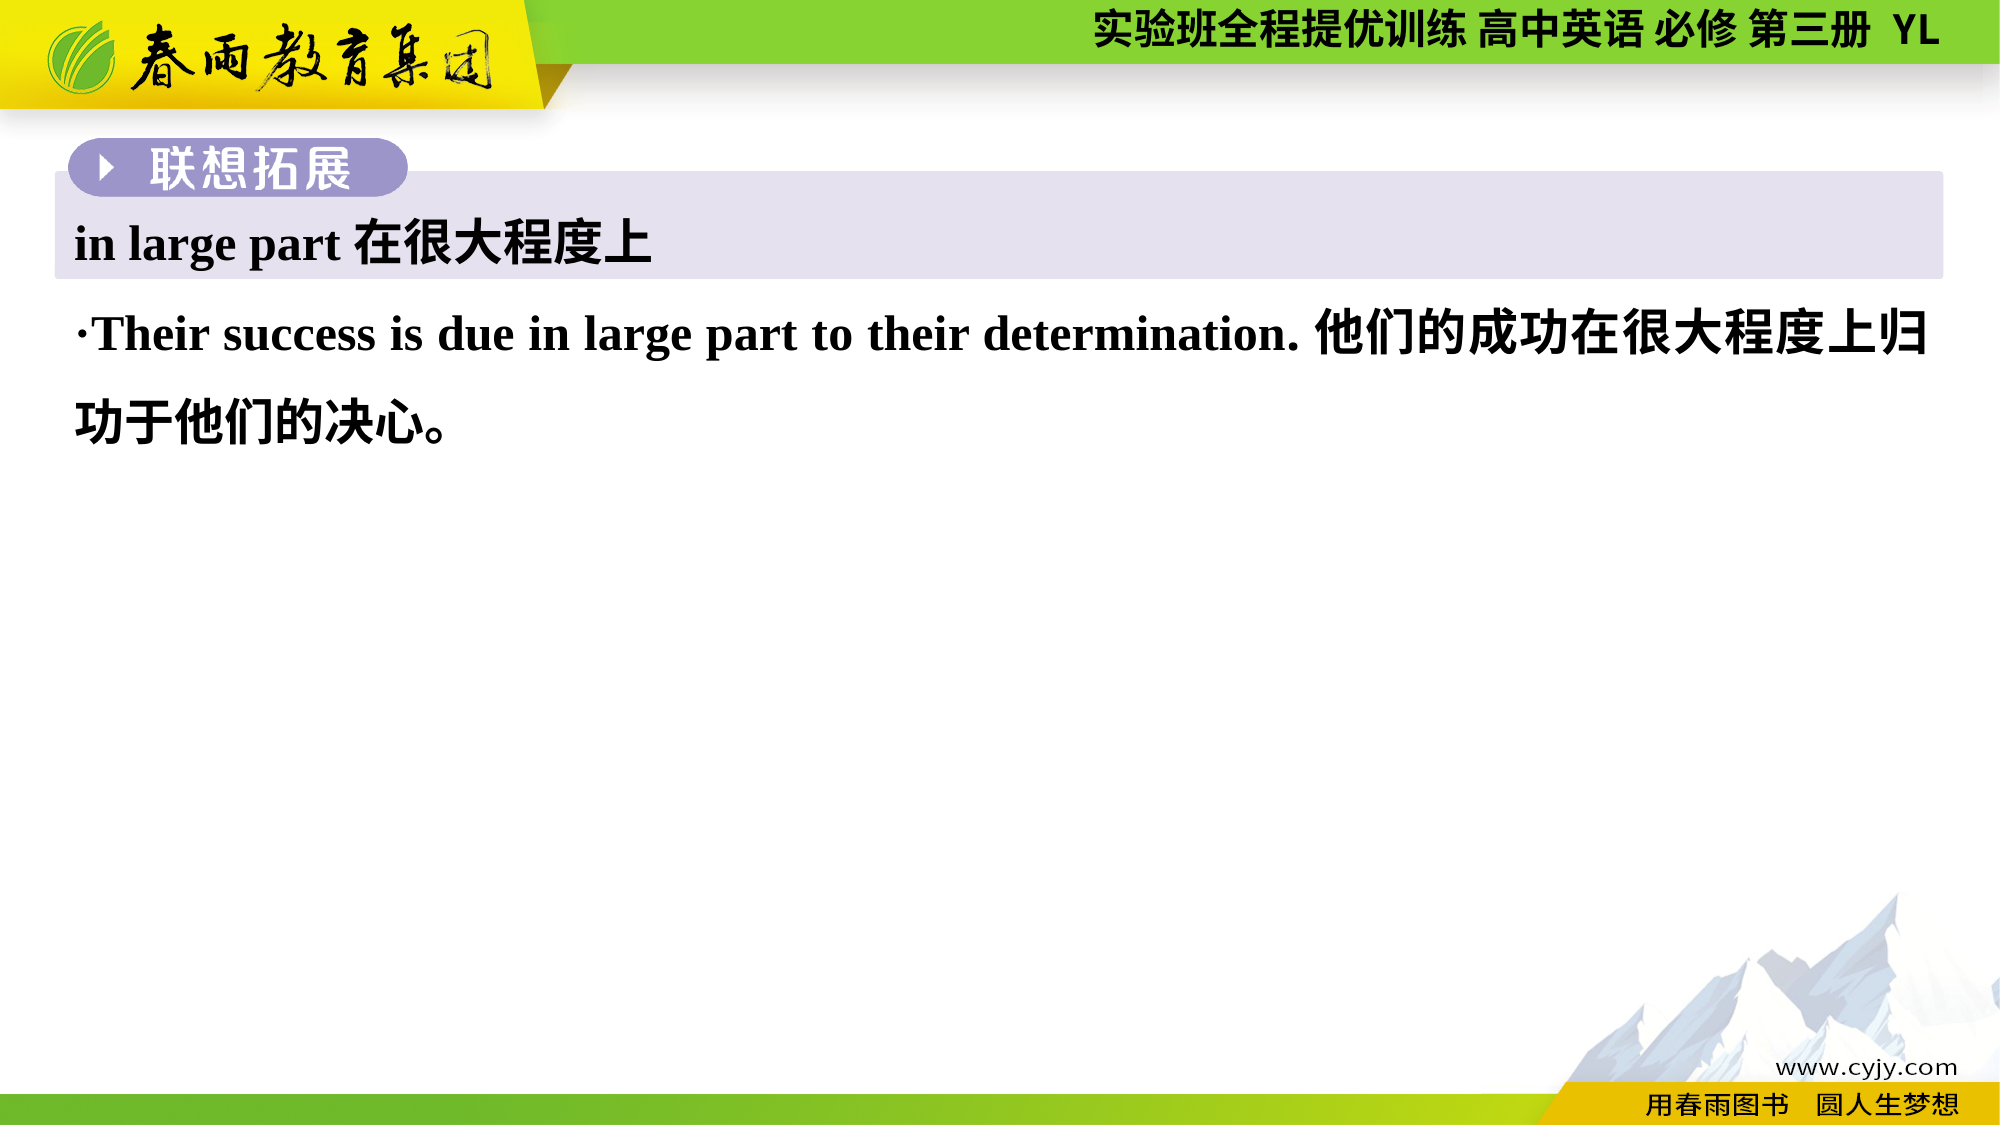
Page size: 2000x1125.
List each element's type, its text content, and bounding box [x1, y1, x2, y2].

list in large part在很大程度上 ·Their success is due in large part to their determination.他们的成功在很大程度上归功于他们的决心。 [59, 172, 1944, 461]
picture [0, 0, 2000, 1125]
text_box [54, 171, 62, 279]
